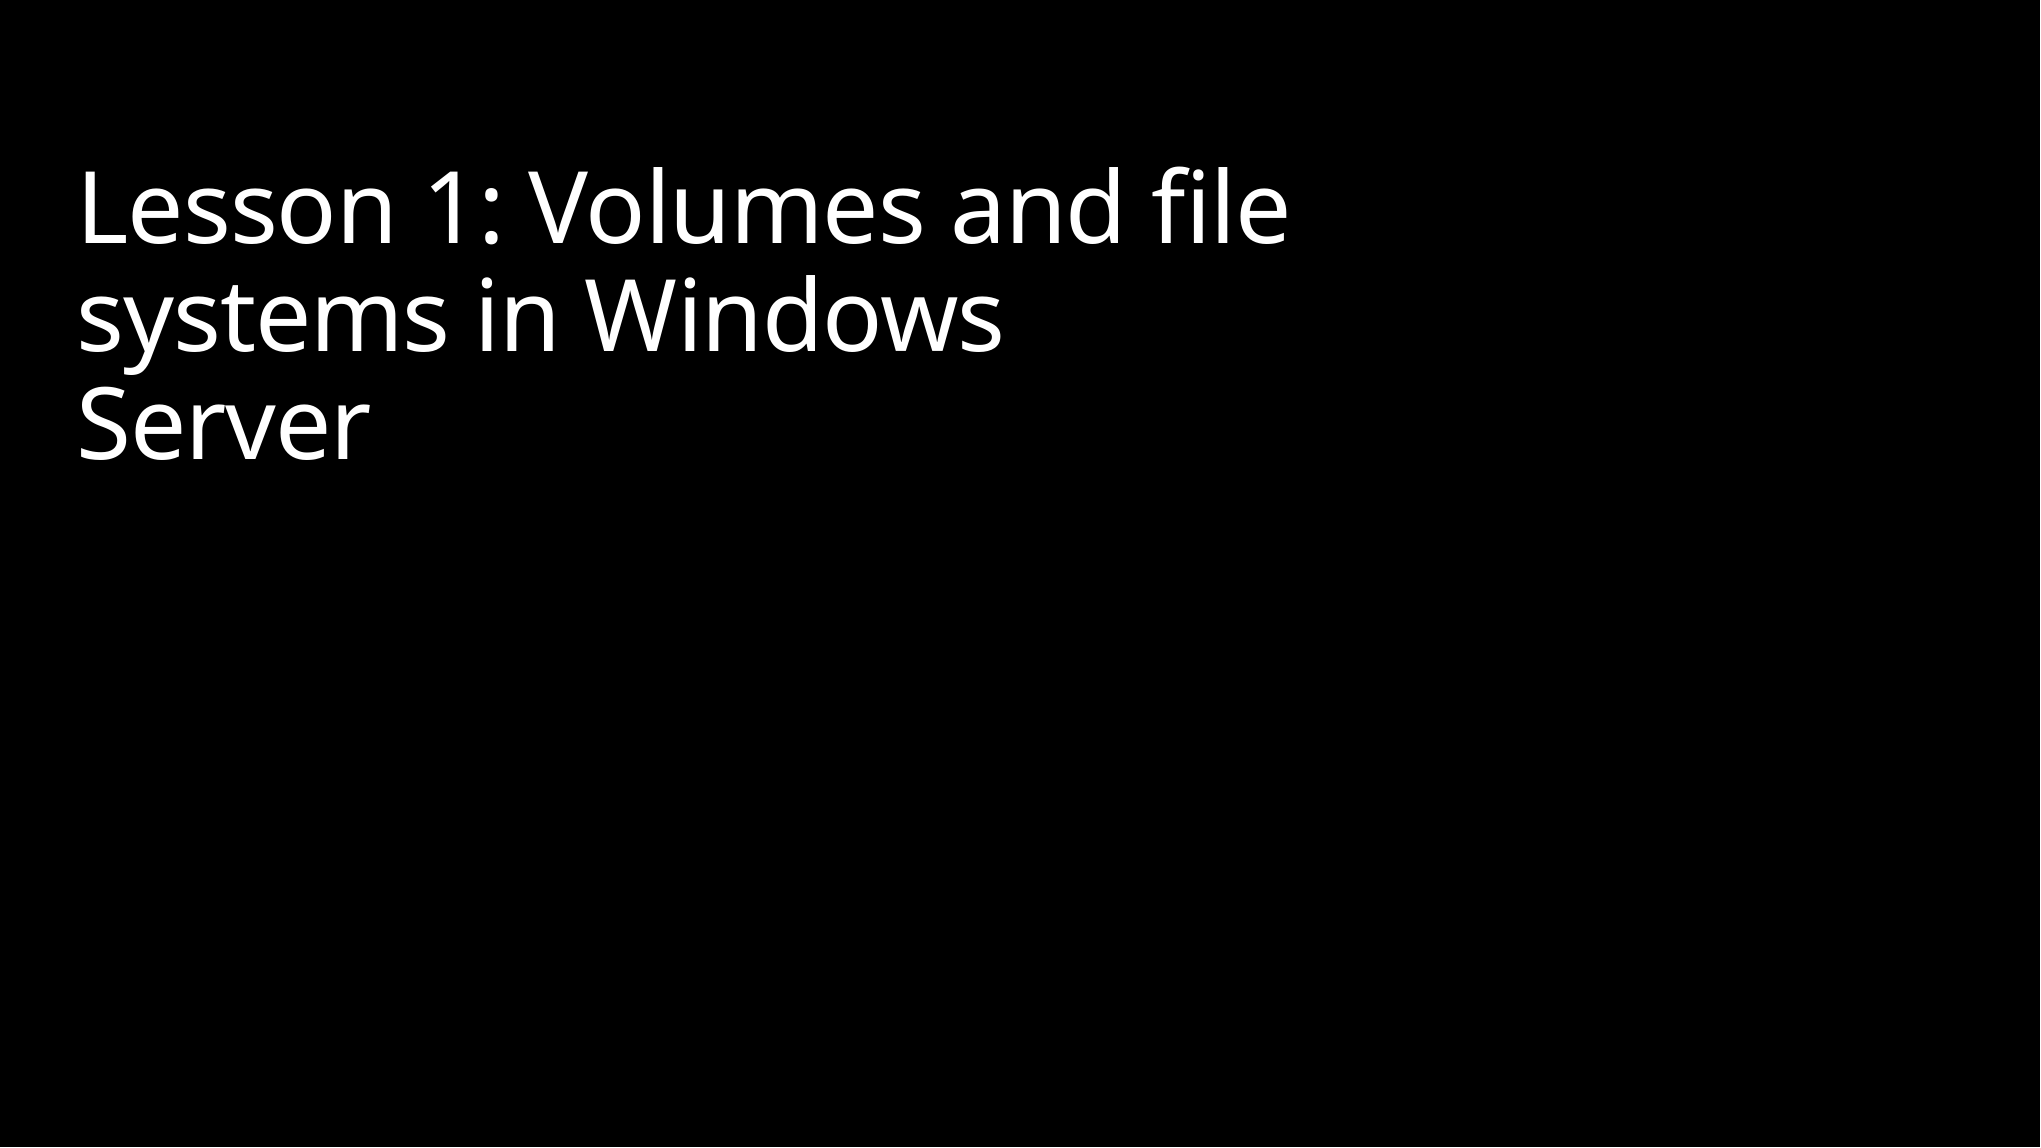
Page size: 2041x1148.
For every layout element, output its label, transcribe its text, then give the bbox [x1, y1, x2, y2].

title Lesson 1: Volumes and file systems in Windows Server [76, 157, 1324, 753]
